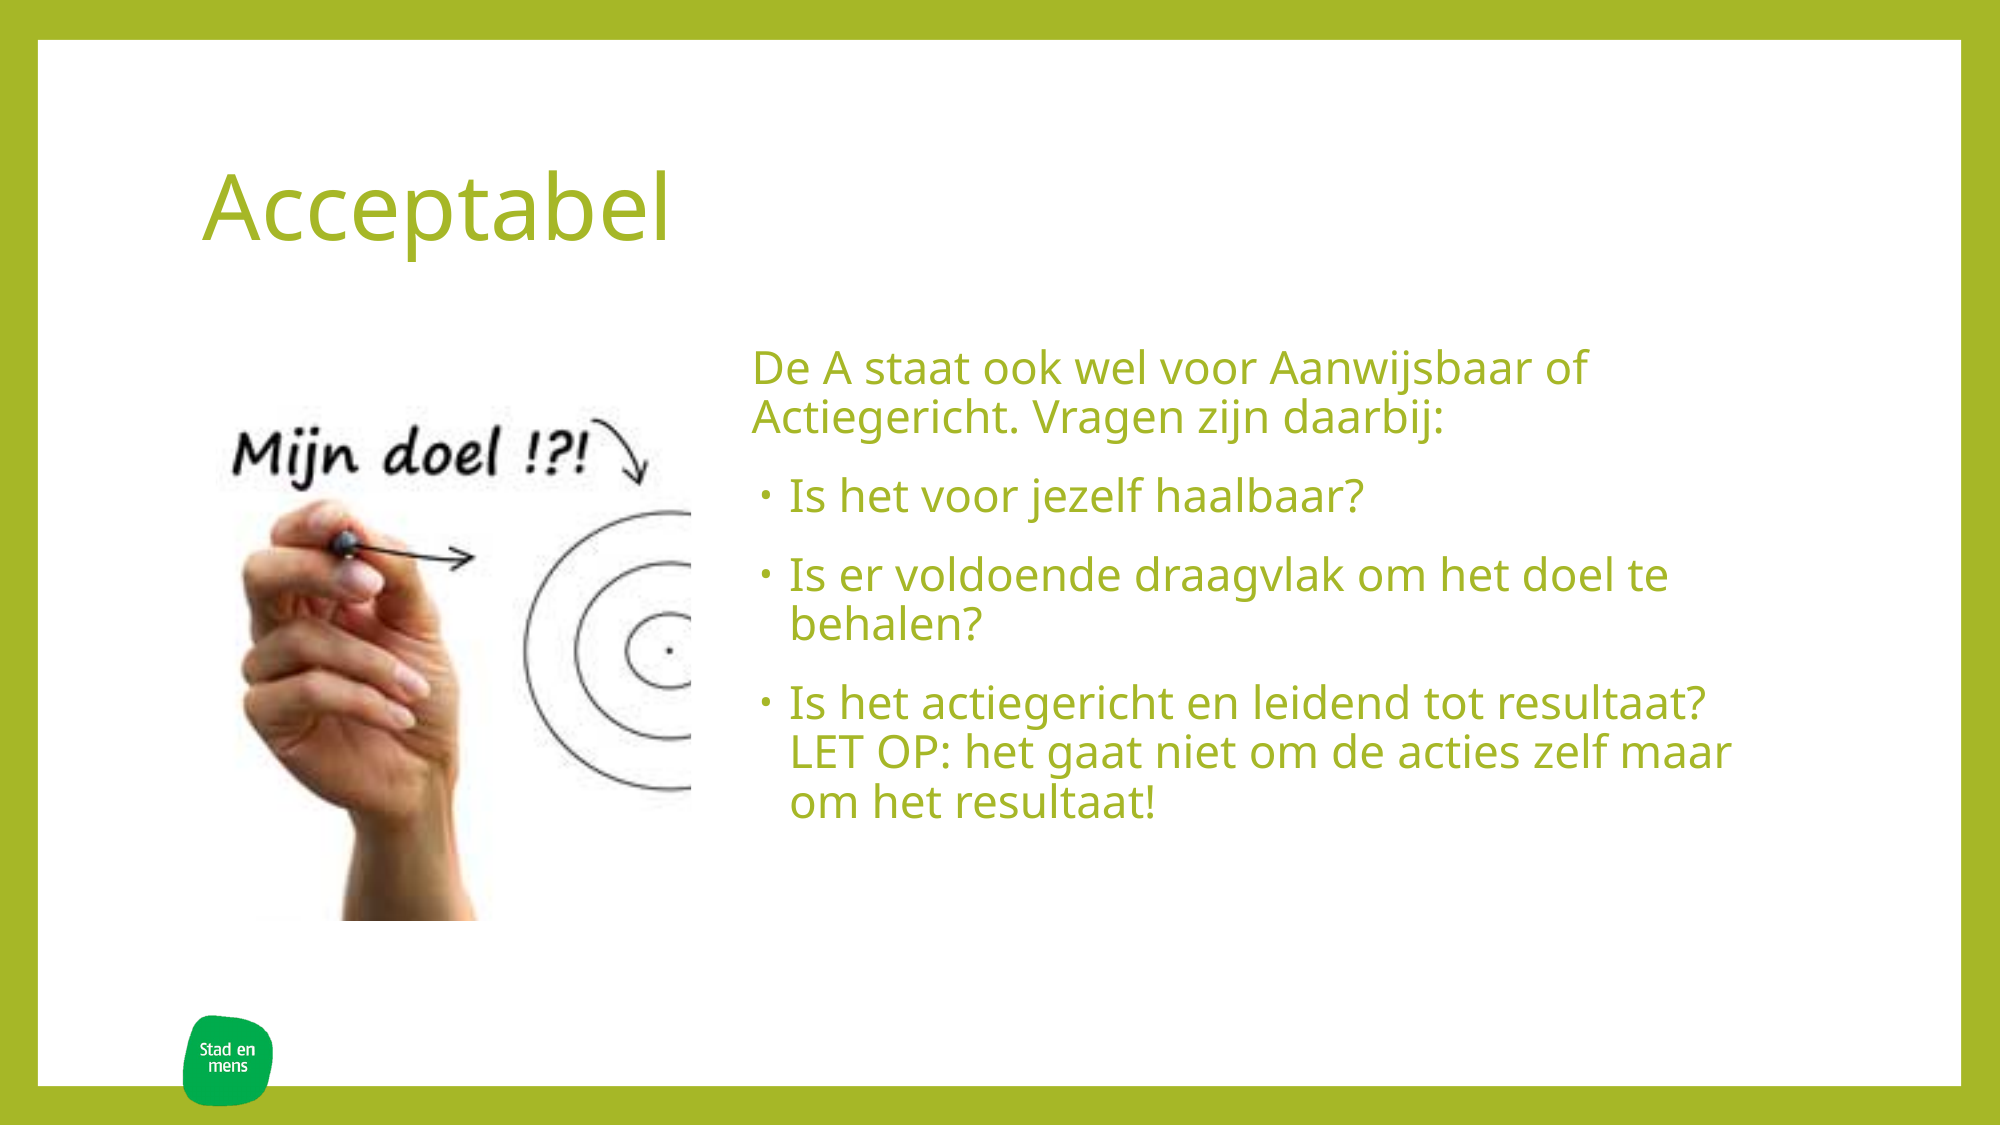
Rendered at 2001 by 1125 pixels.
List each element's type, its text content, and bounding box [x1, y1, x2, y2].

list De A staat ook wel voor Aanwijsbaar of Actiegericht. Vragen zijn daarbij: Is het voor jezelf haalbaar? Is er voldoende draagvlak om het doel te behalen? Is het actiegericht en leidend tot resultaat? LET OP: het gaat niet om de acties zelf maar om het resultaat! [736, 337, 1808, 1000]
title Acceptabel [187, 99, 1808, 323]
picture [179, 1013, 273, 1110]
picture [215, 343, 692, 922]
